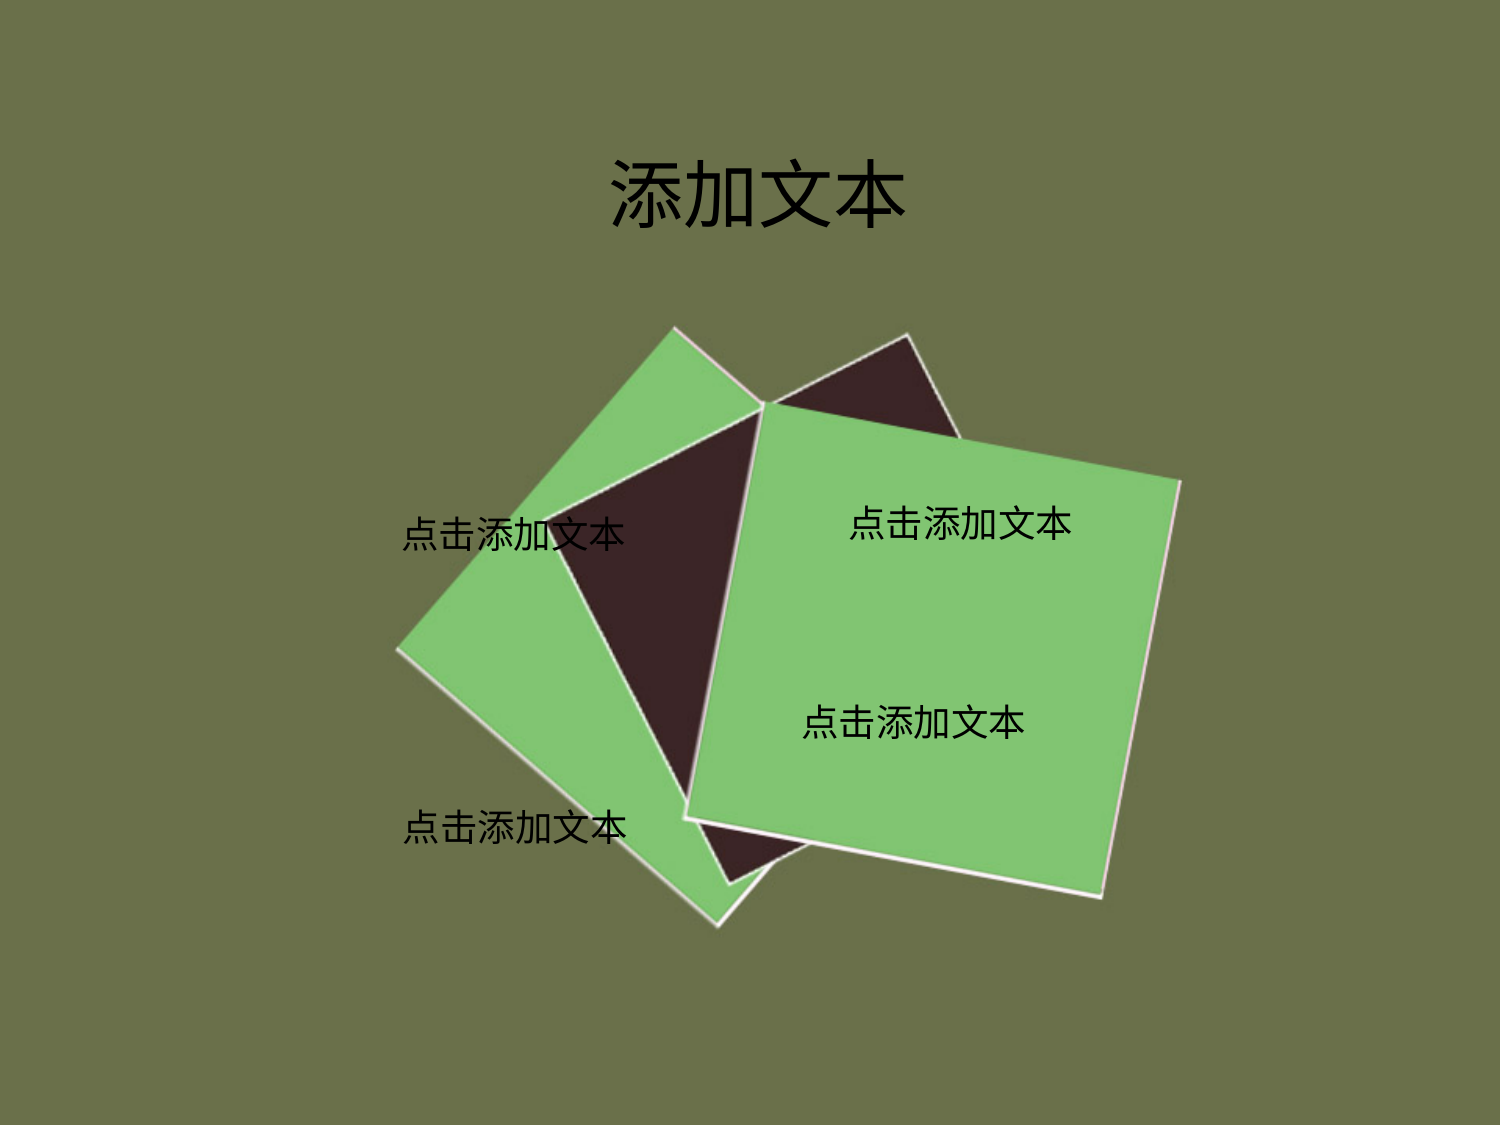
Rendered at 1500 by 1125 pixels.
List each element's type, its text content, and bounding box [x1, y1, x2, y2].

text_box 点击添加文本 [386, 503, 680, 564]
text_box 点击添加文本 [387, 796, 643, 857]
text_box 点击添加文本 [786, 691, 1042, 752]
text_box 添加文本 [594, 140, 924, 246]
picture [0, 0, 1500, 1125]
text_box 点击添加文本 [833, 492, 1089, 552]
